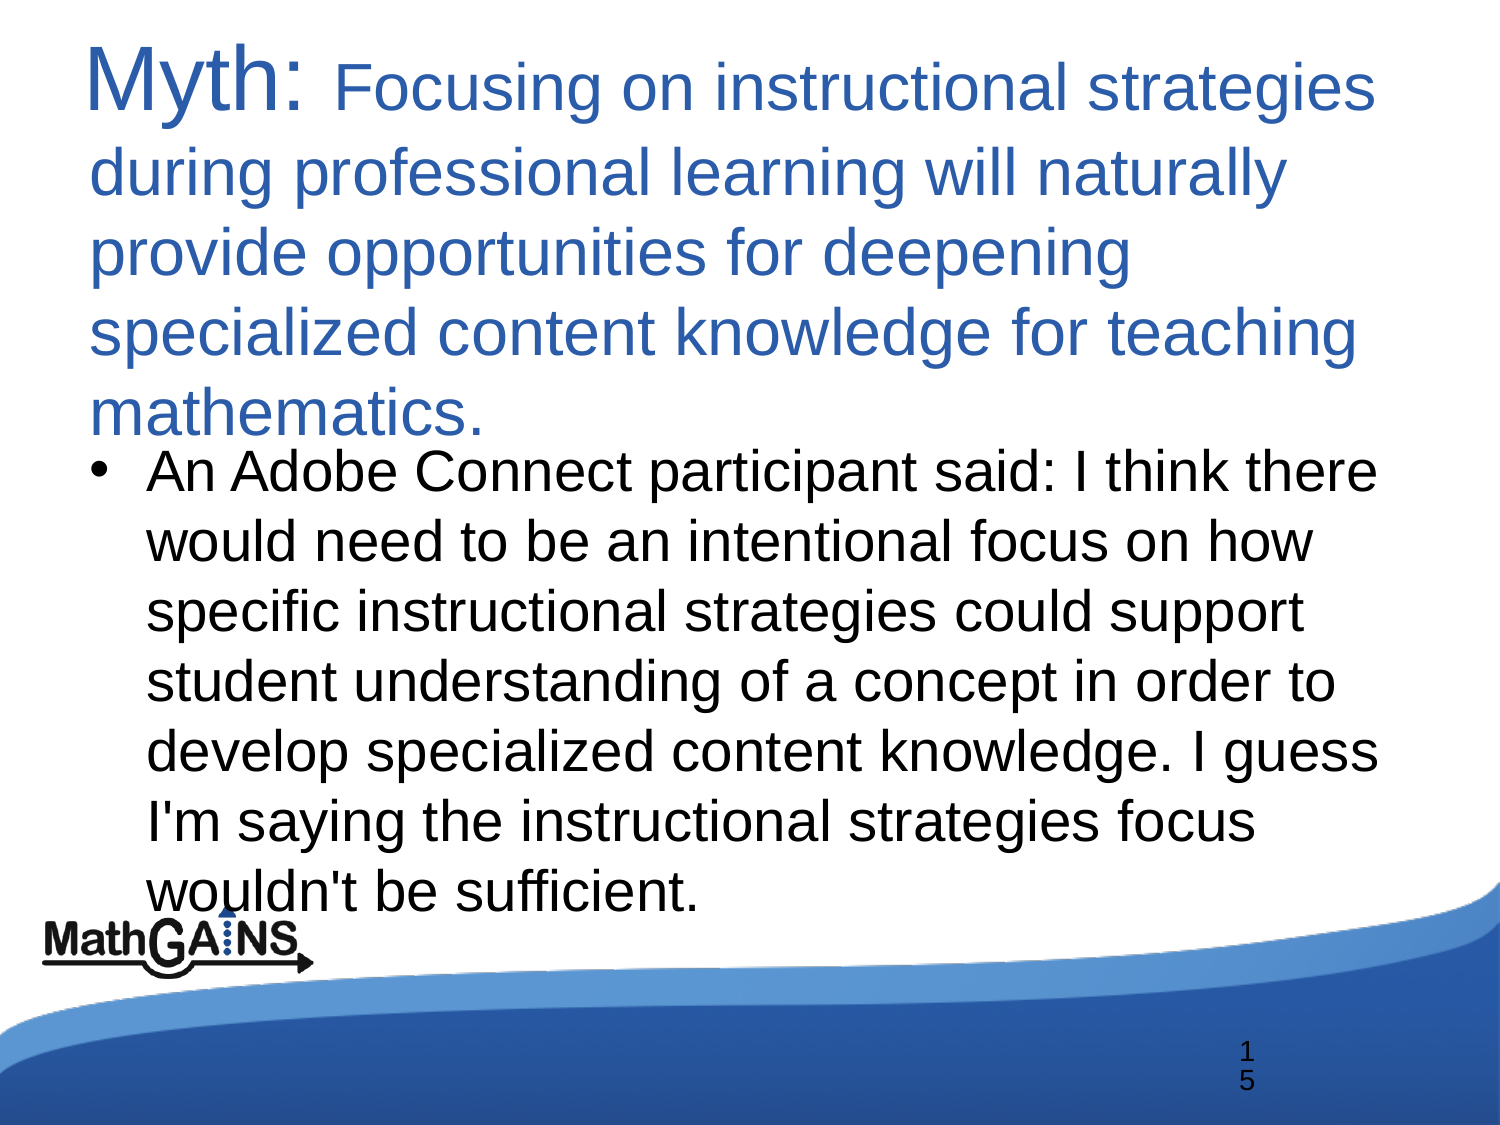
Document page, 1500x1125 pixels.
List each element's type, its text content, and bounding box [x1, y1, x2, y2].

list An Adobe Connect participant said: I think there would need to be an intentional focus on how specific instructional strategies could support student understanding of a concept in order to develop specialized content knowledge. I guess I'm saying the instructional strategies focus wouldn't be sufficient. [74, 424, 1463, 1076]
title Myth: Focusing on instructional strategies during professional learning will naturally provide opportunities for deepening specialized content knowledge for teaching mathematics. [74, 164, 1426, 413]
slide_number 15 [1223, 1023, 1277, 1075]
picture [0, 878, 1500, 1125]
